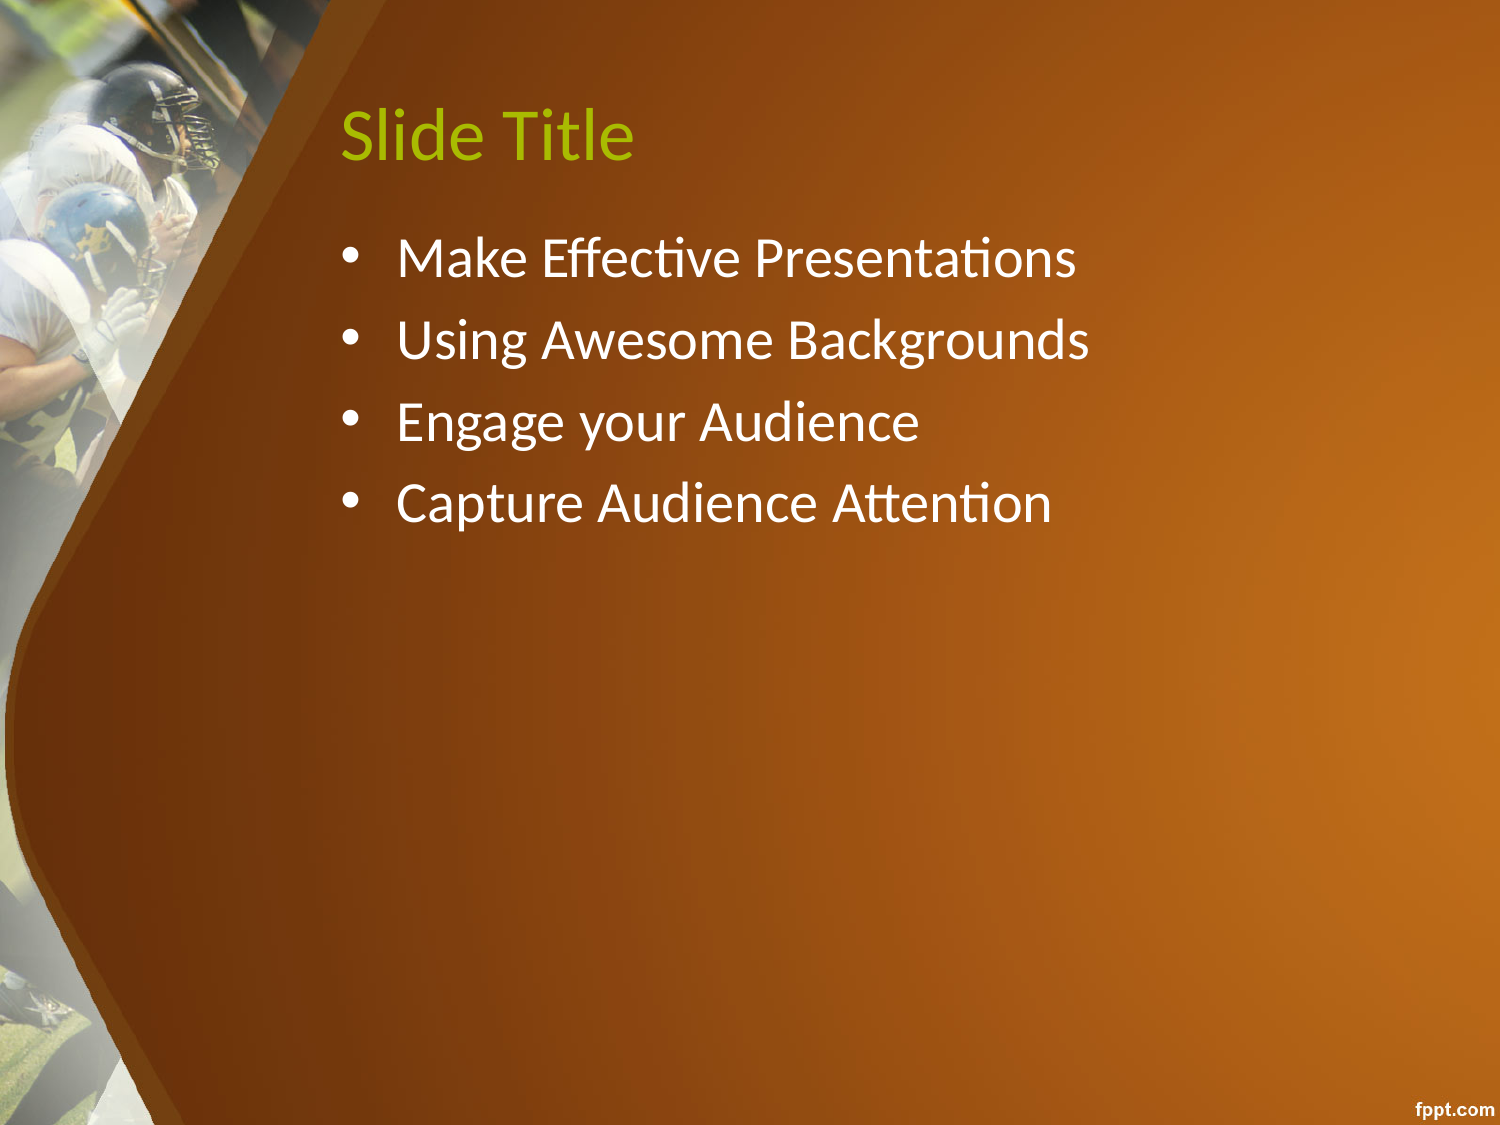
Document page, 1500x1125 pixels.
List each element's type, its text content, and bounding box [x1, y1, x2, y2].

list Make Effective Presentations Using Awesome Backgrounds Engage your Audience Capture Audience Attention [325, 211, 1477, 914]
picture [0, 0, 1500, 1125]
title Slide Title [325, 36, 1477, 211]
